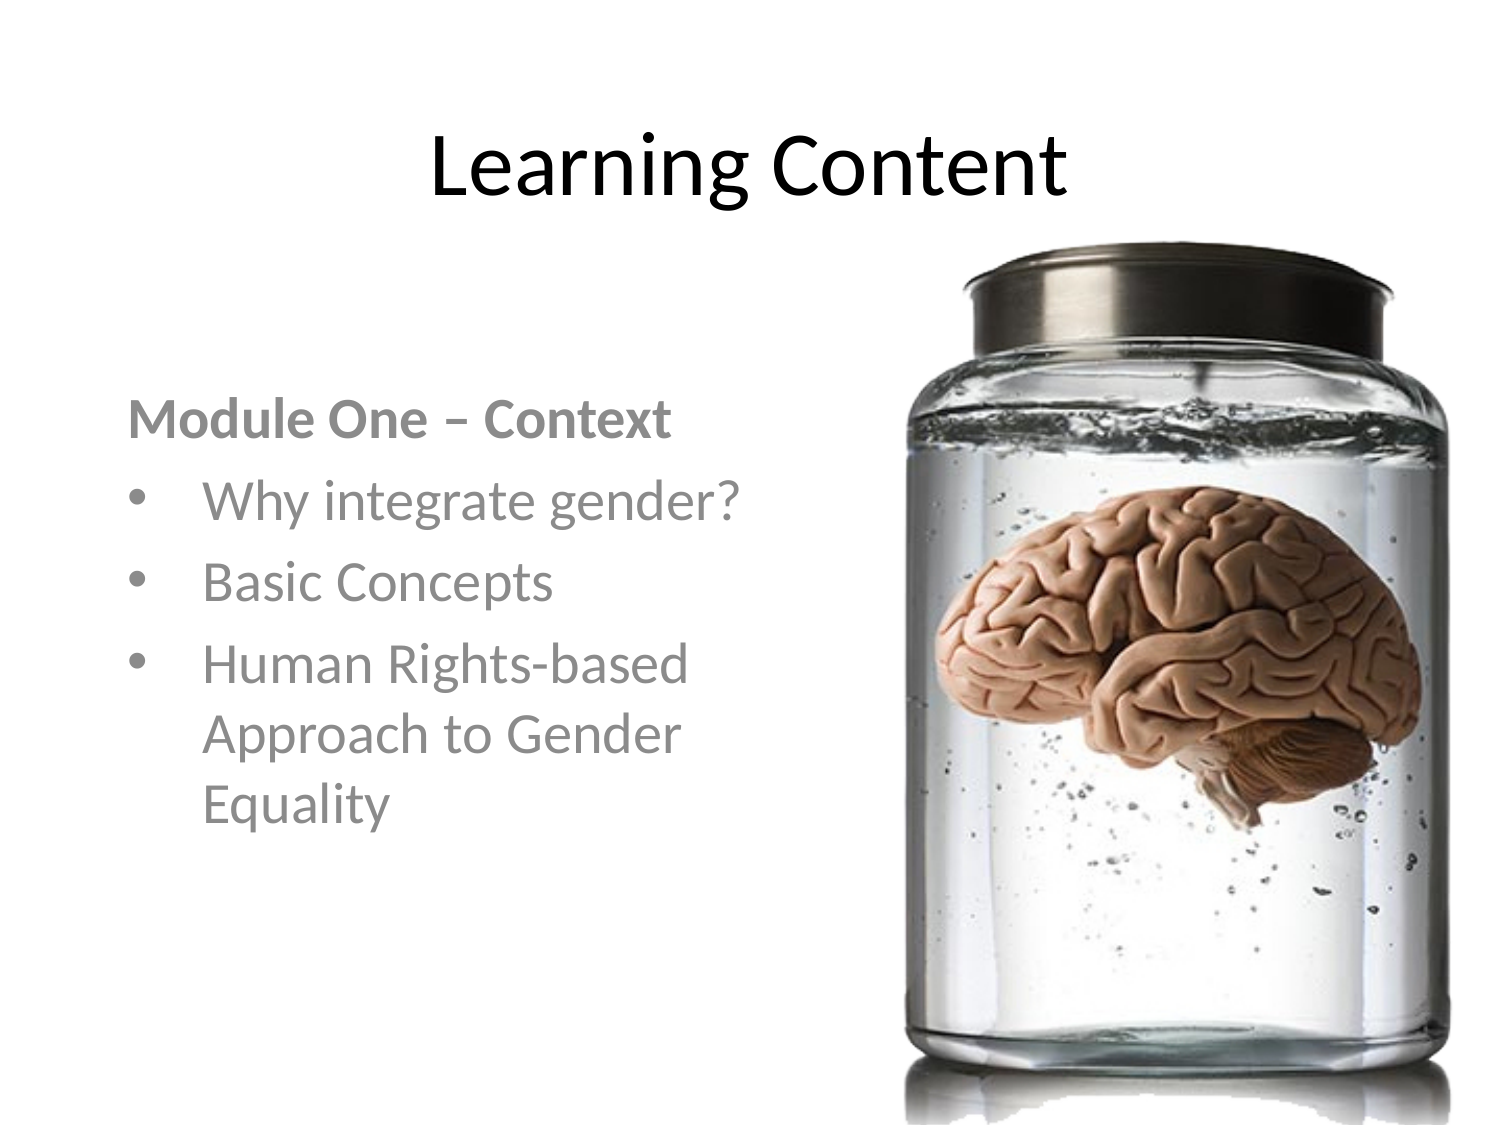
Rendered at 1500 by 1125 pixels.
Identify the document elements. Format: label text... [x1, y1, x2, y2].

title Learning Content [112, 38, 1388, 280]
picture [777, 68, 1500, 1125]
subtitle Module One – Context Why integrate gender? Basic Concepts Human Rights-based Approach to Gender Equality [112, 372, 772, 1036]
